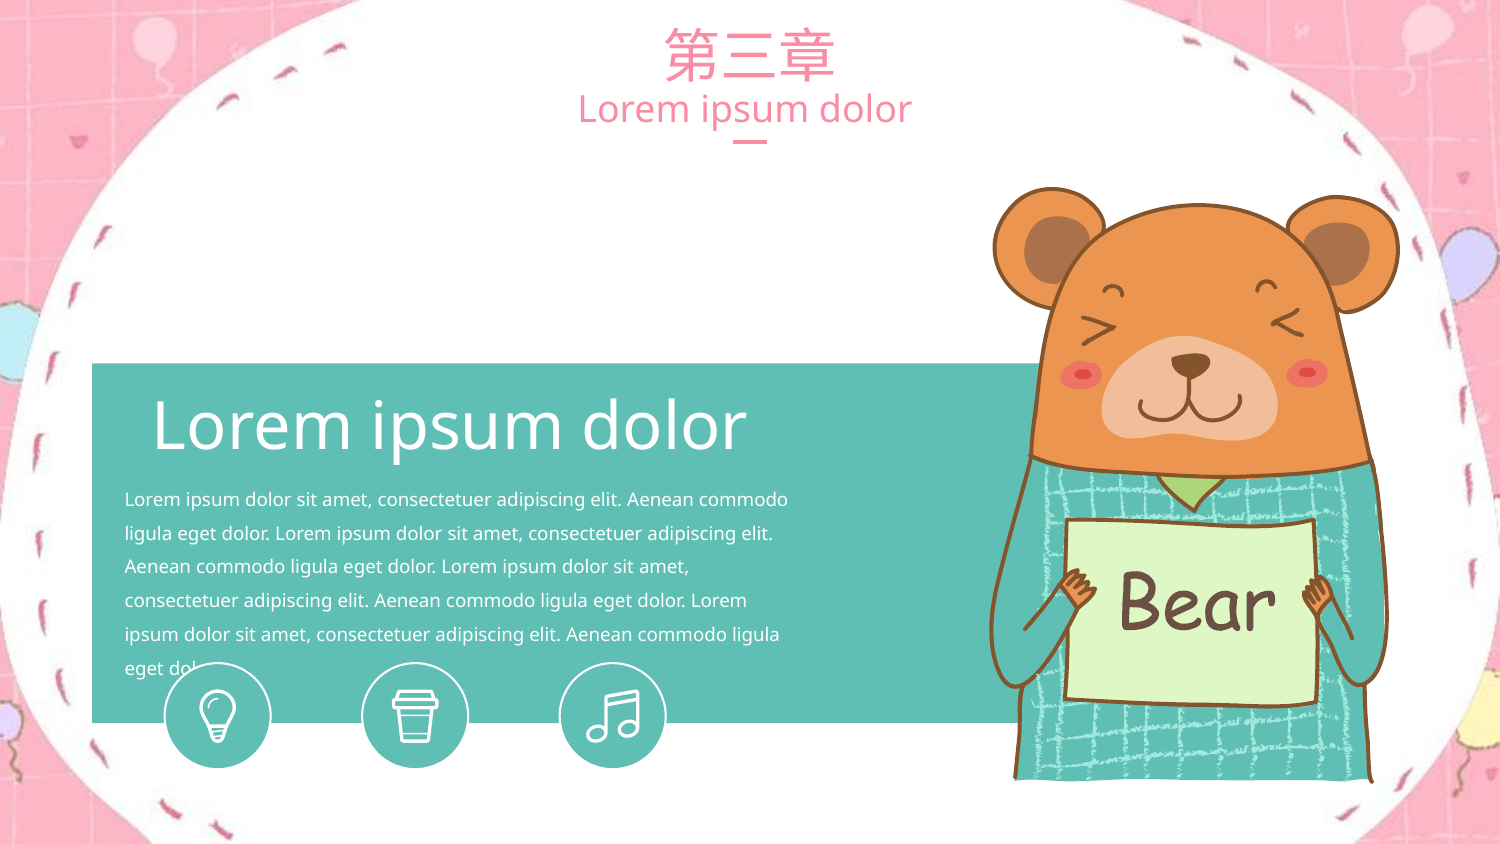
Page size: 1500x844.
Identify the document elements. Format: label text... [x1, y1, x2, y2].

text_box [983, 182, 1404, 784]
text_box [361, 662, 470, 771]
text_box [391, 689, 439, 743]
text_box [91, 362, 983, 724]
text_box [559, 663, 666, 770]
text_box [199, 689, 236, 743]
picture [0, 0, 1500, 844]
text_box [546, 11, 953, 142]
text_box Lorem ipsum dolor [137, 375, 782, 470]
text_box [163, 662, 272, 771]
text_box Lorem ipsum dolor sit amet, consectetuer adipiscing elit. Aenean commodo ligula eget dolor. Lorem ipsum dolor sit amet, consectetuer adipiscing elit. Aenean commodo ligula eget dolor. Lorem ipsum dolor sit amet, consectetuer adipiscing elit. Aenean commodo ligula eget dolor. Lorem ipsum dolor sit amet, consectetuer adipiscing elit. Aenean commodo ligula eget dolor. [109, 469, 804, 687]
